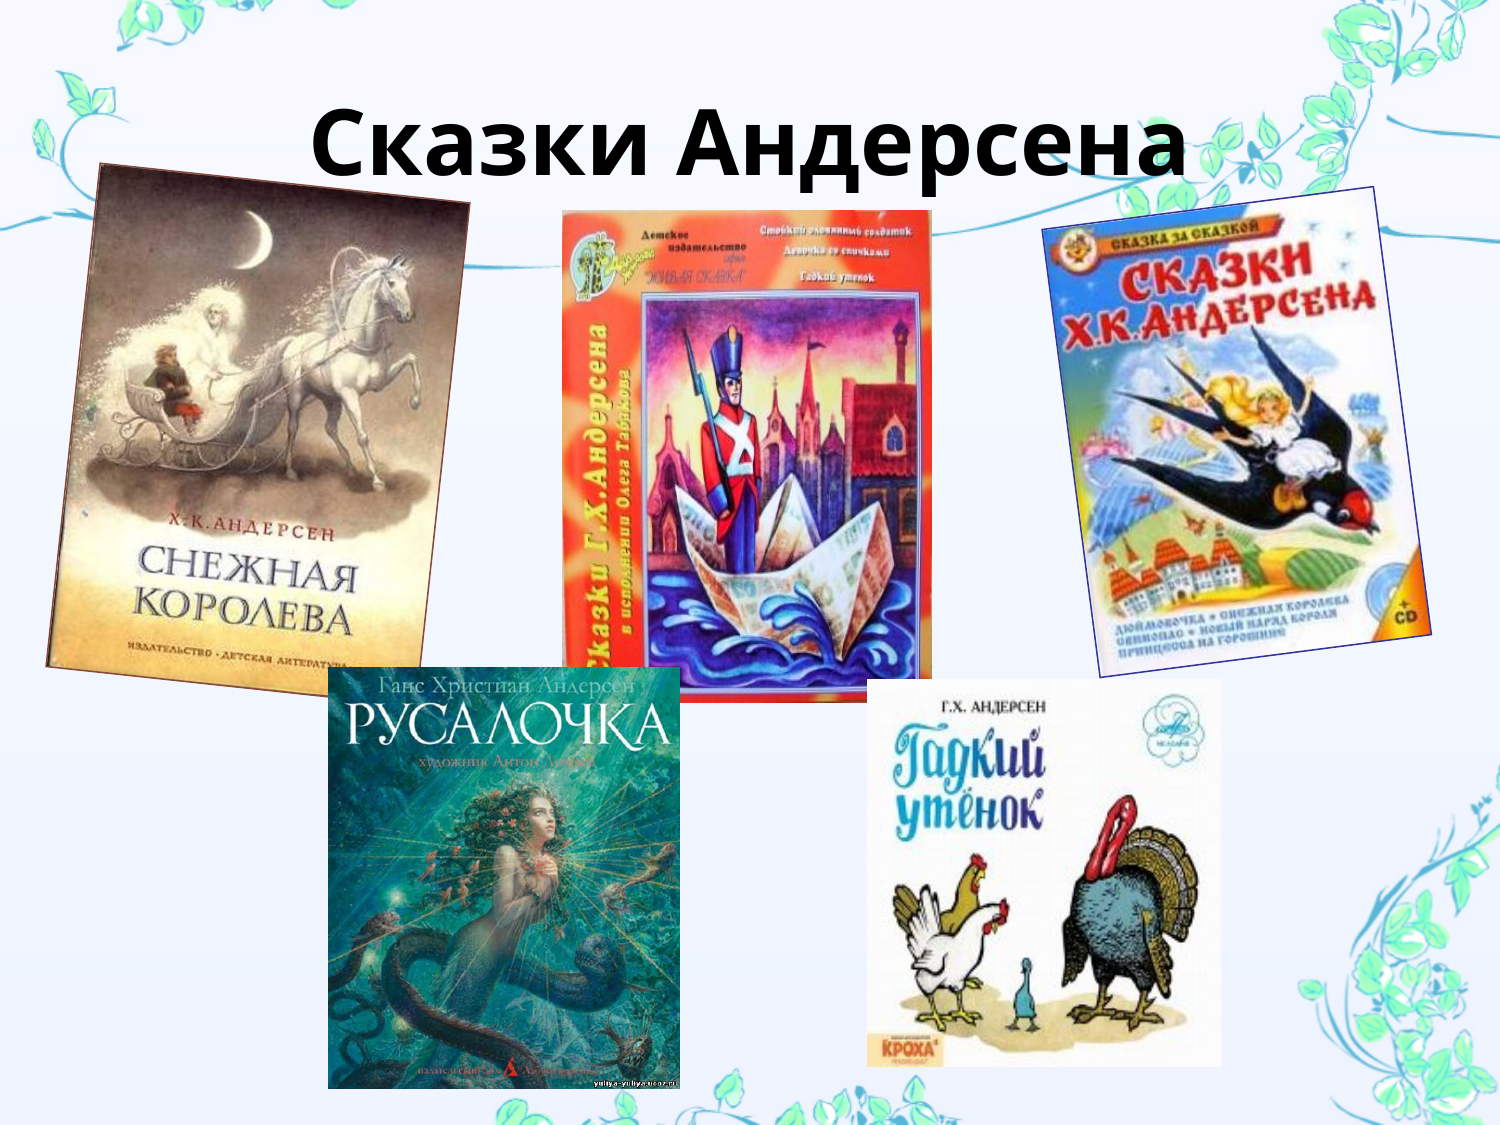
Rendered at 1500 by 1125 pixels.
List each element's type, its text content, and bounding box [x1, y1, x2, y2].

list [72, 182, 444, 688]
title Сказки Андерсена [75, 45, 1425, 233]
picture [0, 0, 1500, 1125]
